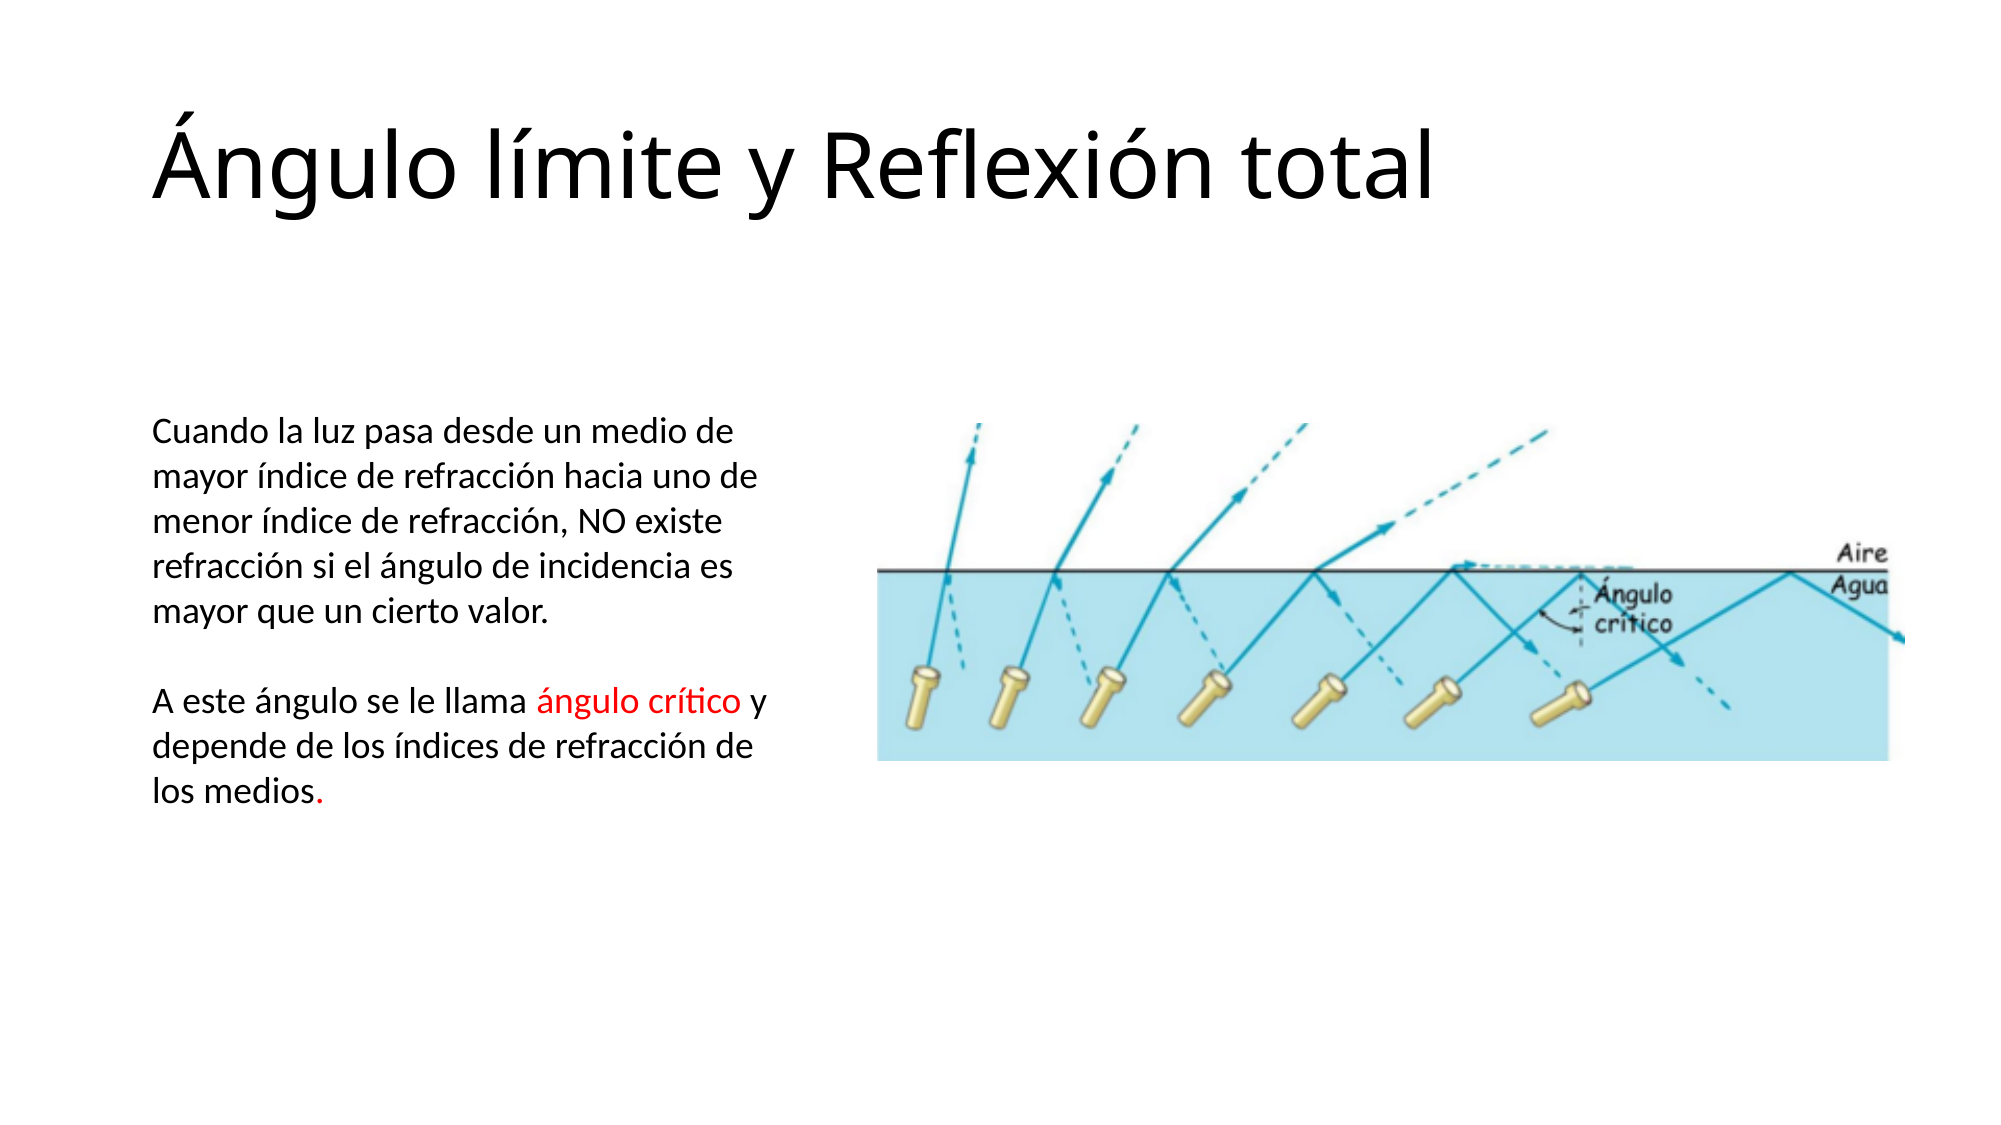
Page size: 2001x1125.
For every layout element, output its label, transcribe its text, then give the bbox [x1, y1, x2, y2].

text_box Cuando la luz pasa desde un medio de mayor índice de refracción hacia uno de menor índice de refracción, NO existe refracción si el ángulo de incidencia es mayor que un cierto valor. A este ángulo se le llama ángulo crítico y depende de los índices de refracción de los medios. [137, 398, 800, 819]
picture [877, 423, 1905, 761]
title Ángulo límite y Reflexión total [137, 59, 1863, 278]
